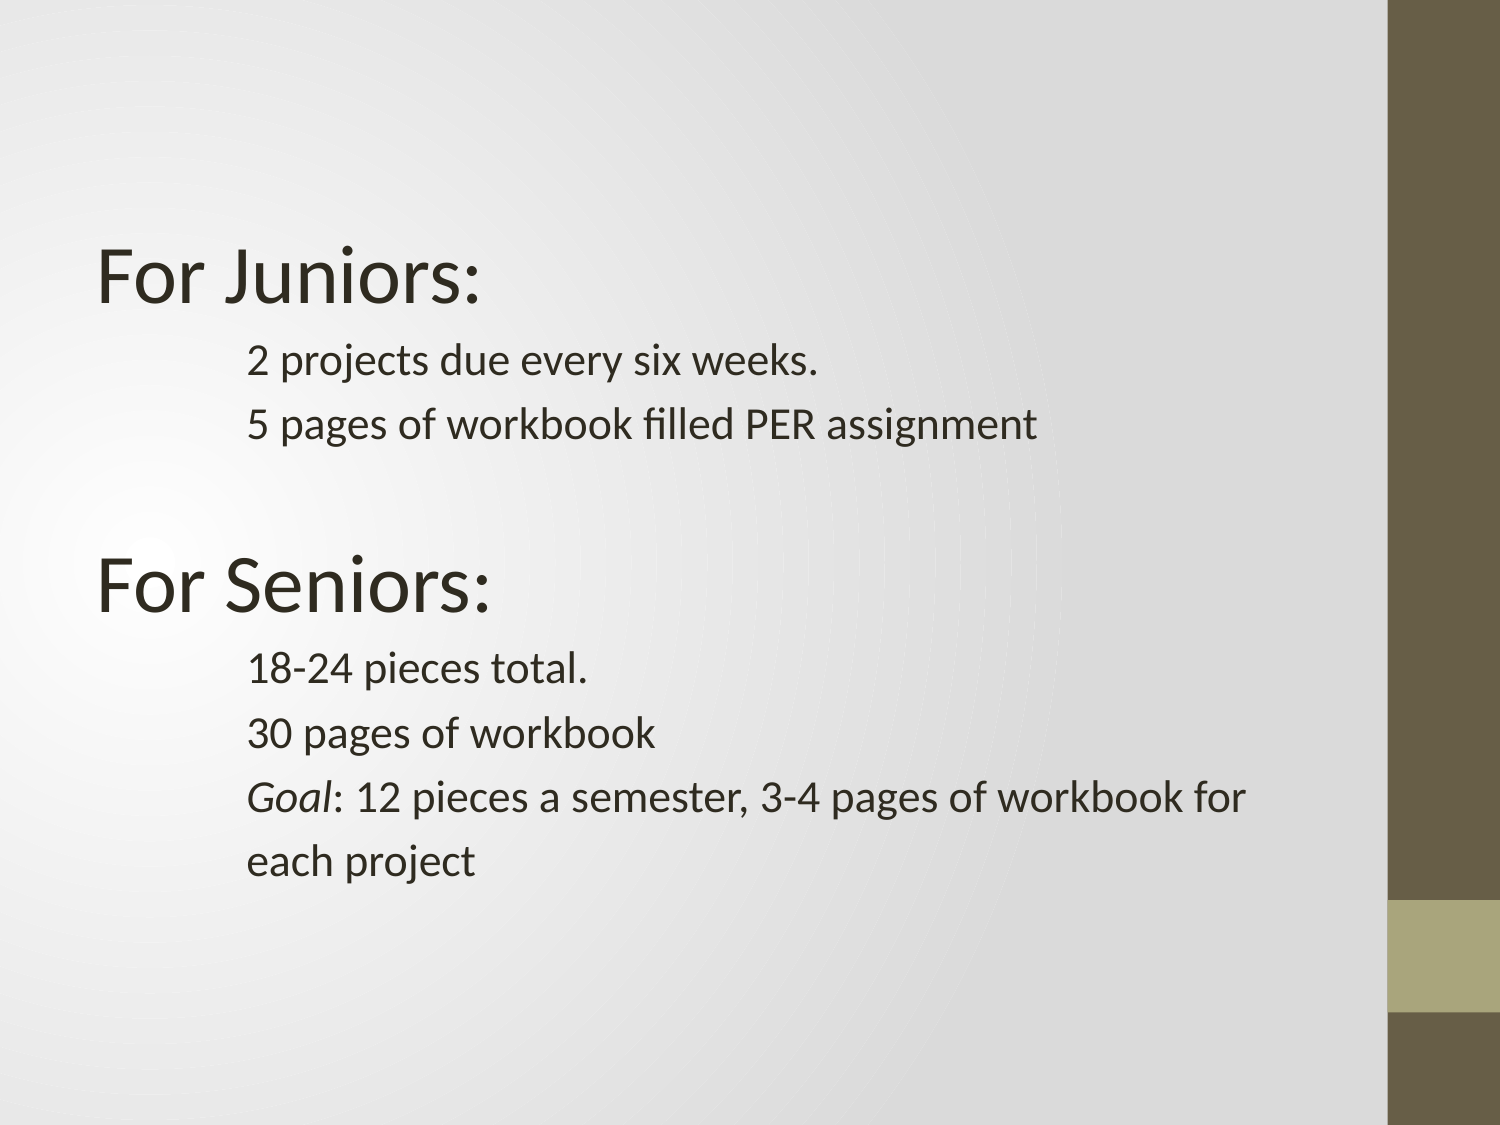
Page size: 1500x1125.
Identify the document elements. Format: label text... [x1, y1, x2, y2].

list For Juniors: 2 projects due every six weeks. 5 pages of workbook filled PER assignment For Seniors: 18-24 pieces total. 30 pages of workbook Goal: 12 pieces a semester, 3-4 pages of workbook for each project [62, 212, 1313, 1001]
